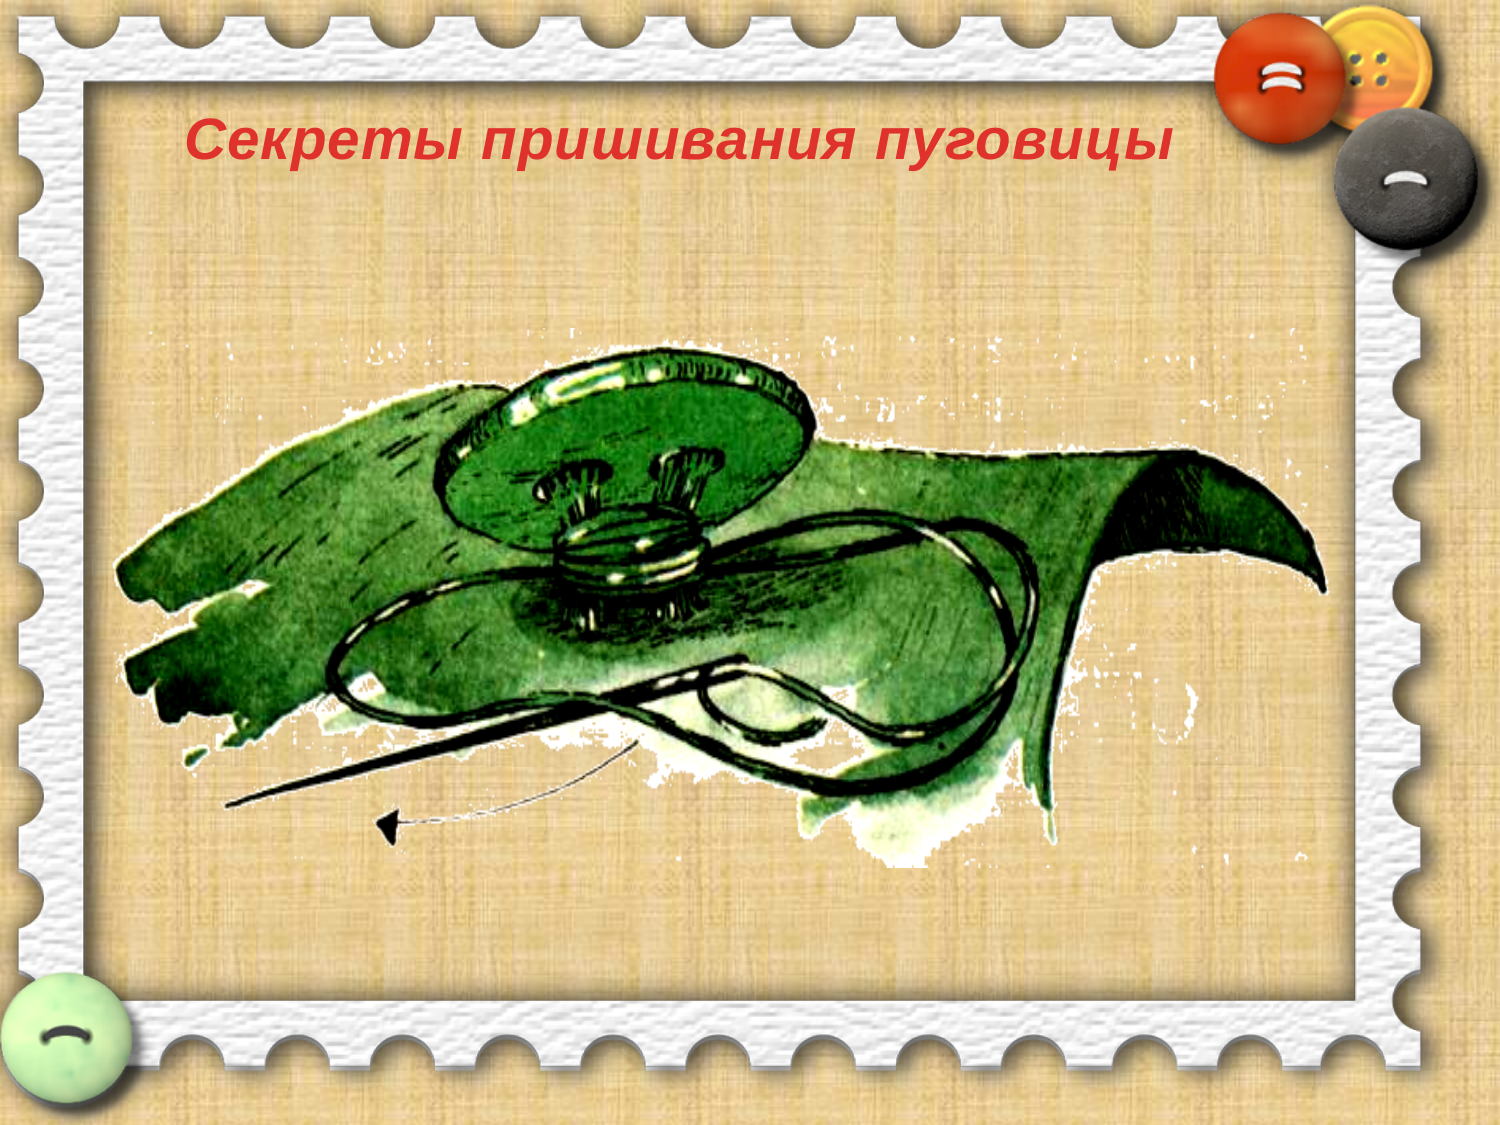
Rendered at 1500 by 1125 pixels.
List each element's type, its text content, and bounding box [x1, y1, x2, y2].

picture [0, 0, 1500, 1125]
text_box Секреты пришивания пуговицы [82, 93, 1278, 179]
